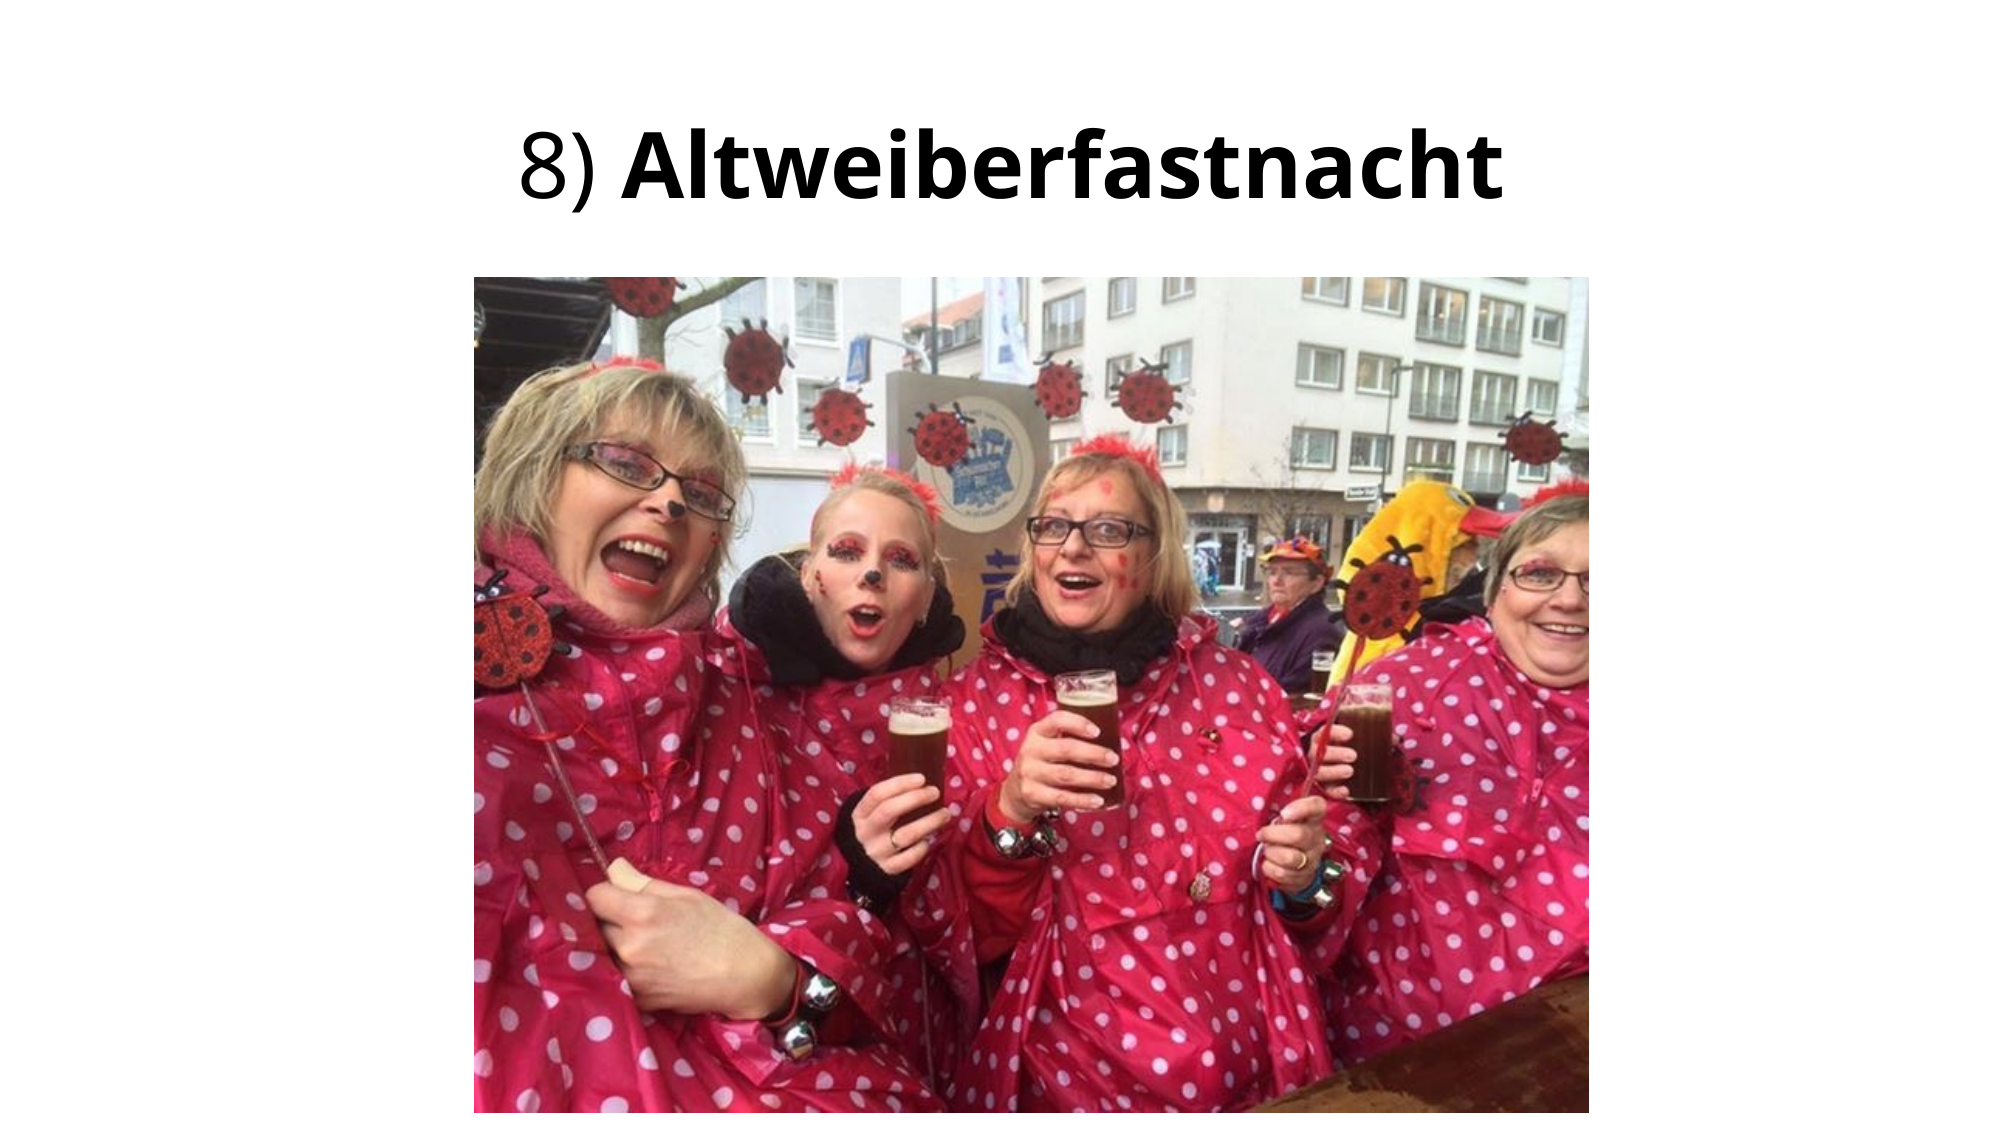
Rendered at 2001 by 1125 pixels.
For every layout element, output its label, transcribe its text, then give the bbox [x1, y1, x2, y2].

picture [474, 276, 1590, 1113]
title 8) Altweiberfastnacht [136, 59, 1863, 278]
